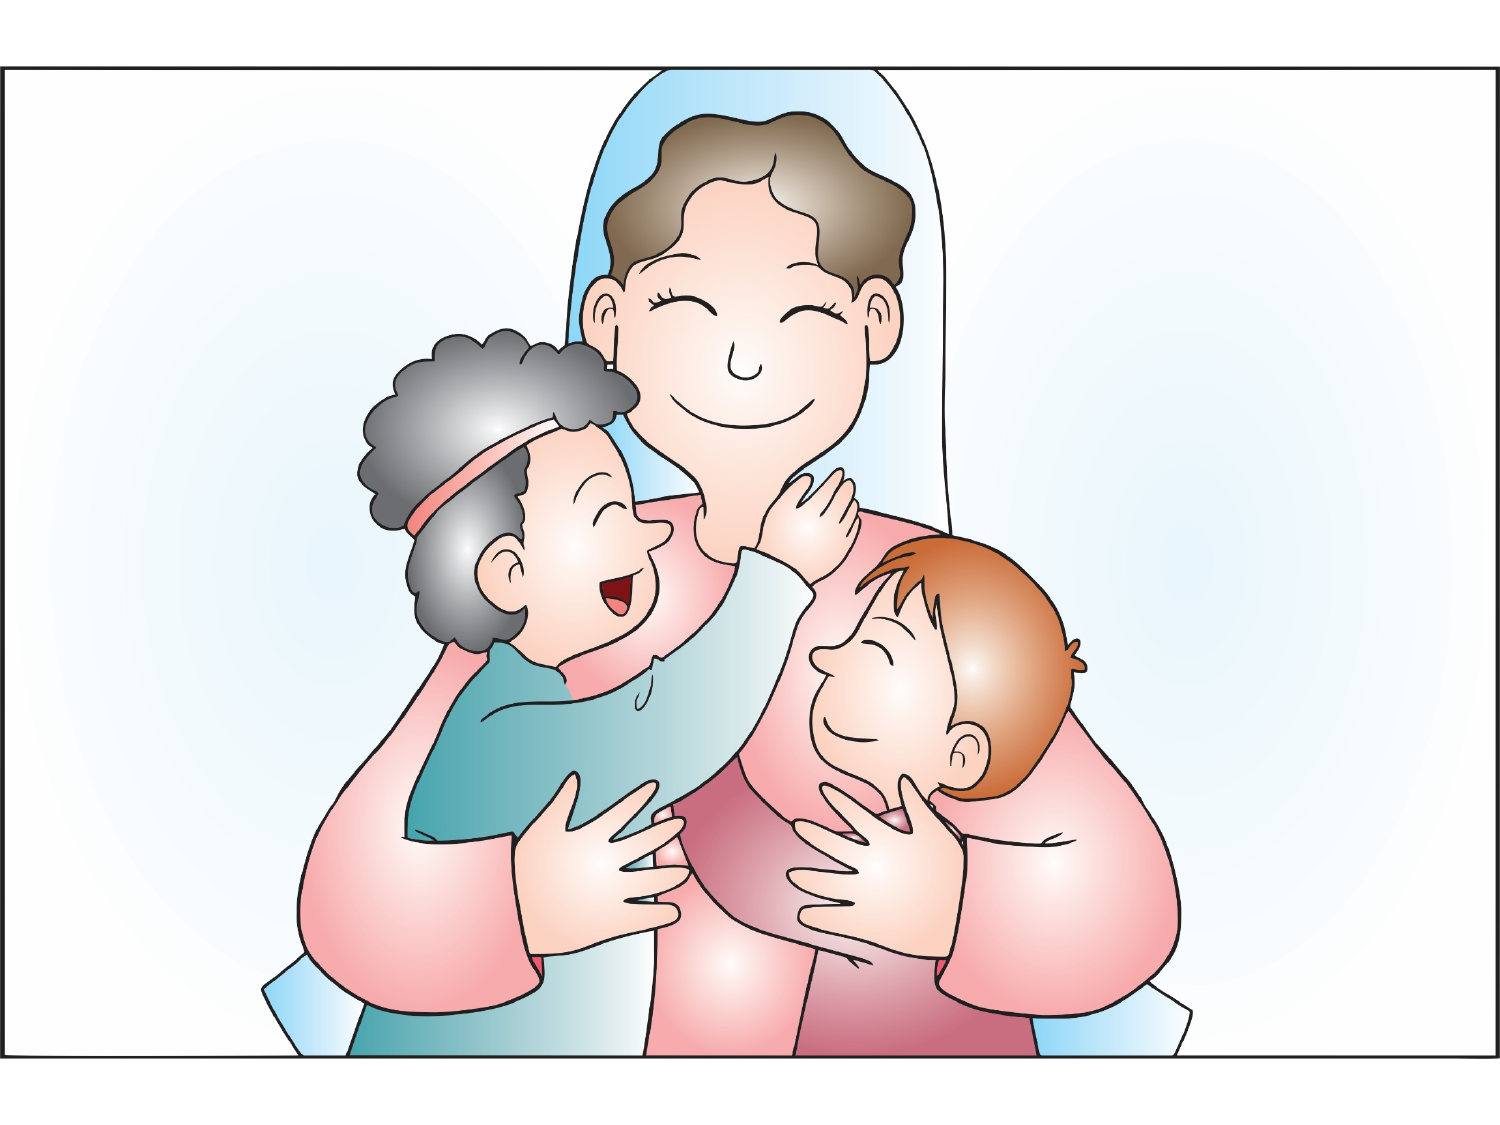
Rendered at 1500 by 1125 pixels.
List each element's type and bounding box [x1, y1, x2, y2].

picture [0, 66, 1500, 1059]
